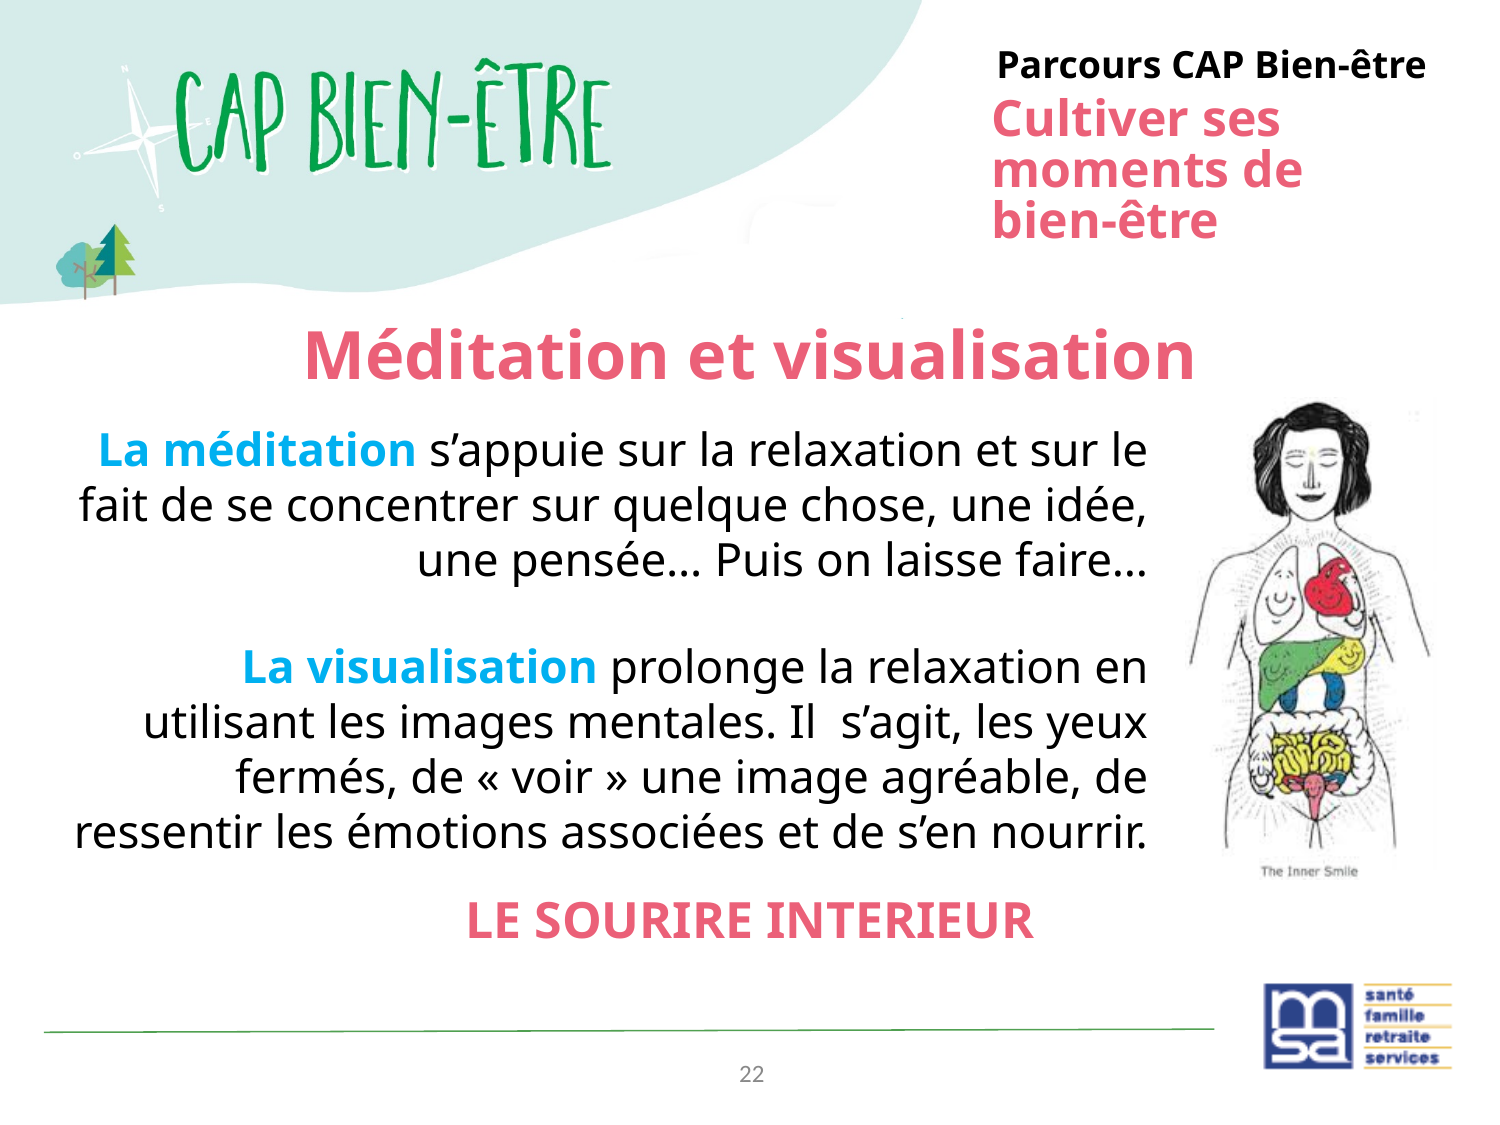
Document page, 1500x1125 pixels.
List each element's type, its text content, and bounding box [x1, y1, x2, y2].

picture [1250, 929, 1476, 1125]
text_box 22 [54, 1042, 1245, 1103]
text_box La visualisation prolonge la relaxation en utilisant les images mentales. Il s’agit, les yeux fermés, de « voir » une image agréable, de ressentir les émotions associées et de s’en nourrir. [55, 629, 1164, 862]
picture [0, 0, 941, 320]
text_box LE SOURIRE INTERIEUR [0, 881, 1500, 978]
text_box La méditation s’appuie sur la relaxation et sur le fait de se concentrer sur quelque chose, une idée, une pensée… Puis on laisse faire… [55, 413, 1164, 626]
text_box Méditation et visualisation [0, 302, 1500, 416]
text_box Parcours CAP Bien-être [968, 34, 1455, 94]
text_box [43, 1028, 1215, 1033]
text_box Cultiver ses moments de bien-être [945, 54, 1405, 291]
picture [1185, 396, 1438, 881]
